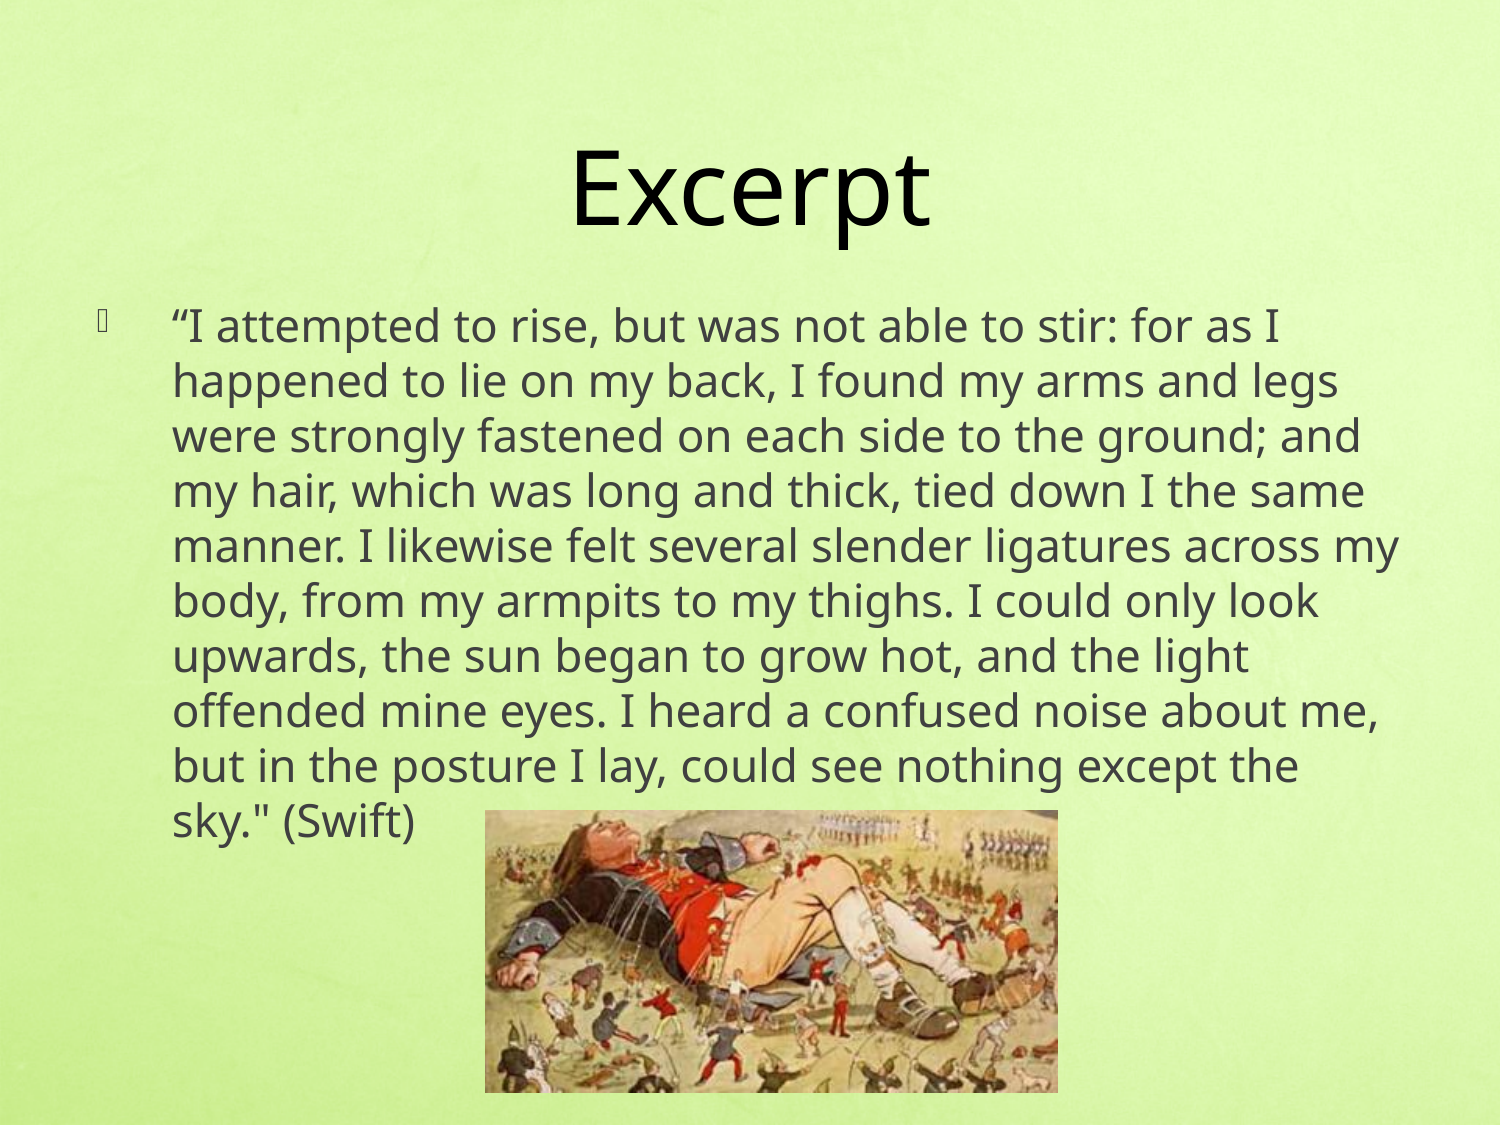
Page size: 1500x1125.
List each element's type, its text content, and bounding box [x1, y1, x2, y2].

list “I attempted to rise, but was not able to stir: for as I happened to lie on my back, I found my arms and legs were strongly fastened on each side to the ground; and my hair, which was long and thick, tied down I the same manner. I likewise felt several slender ligatures across my body, from my armpits to my thighs. I could only look upwards, the sun began to grow hot, and the light offended mine eyes. I heard a confused noise about me, but in the posture I lay, could see nothing except the sky." (Swift) [81, 288, 1419, 1005]
title Excerpt [81, 15, 1419, 254]
picture [483, 808, 1060, 1095]
